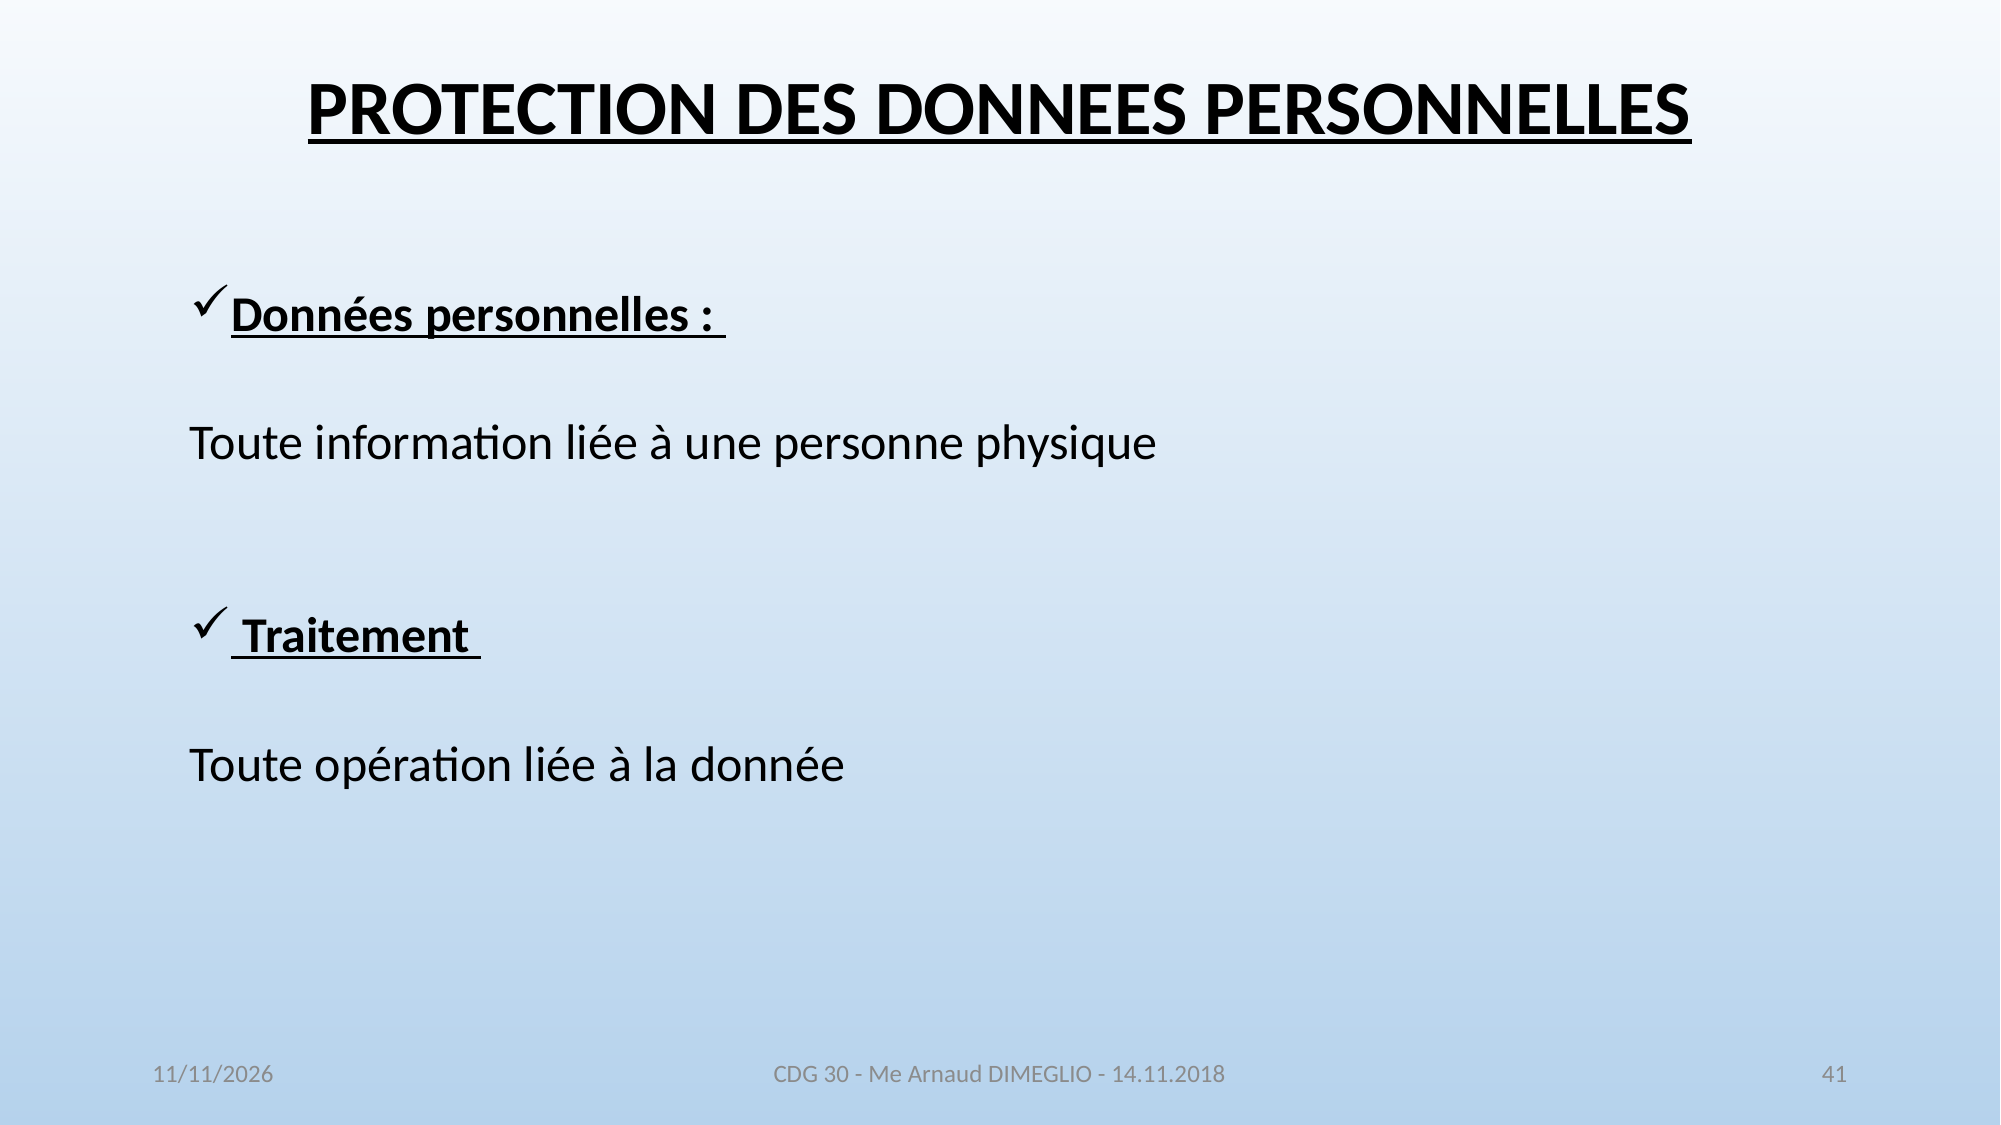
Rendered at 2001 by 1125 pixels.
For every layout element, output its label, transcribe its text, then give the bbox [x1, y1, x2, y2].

slide_number 41 [1412, 1042, 1863, 1103]
list Données personnelles : Toute information liée à une personne physique Traitement Toute opération liée à la donnée [99, 210, 1825, 1066]
footer CDG 30 - Me Arnaud DIMEGLIO - 14.11.2018 [662, 1042, 1338, 1103]
title PROTECTION DES DONNEES PERSONNELLES [137, 59, 1863, 252]
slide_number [137, 1042, 588, 1103]
